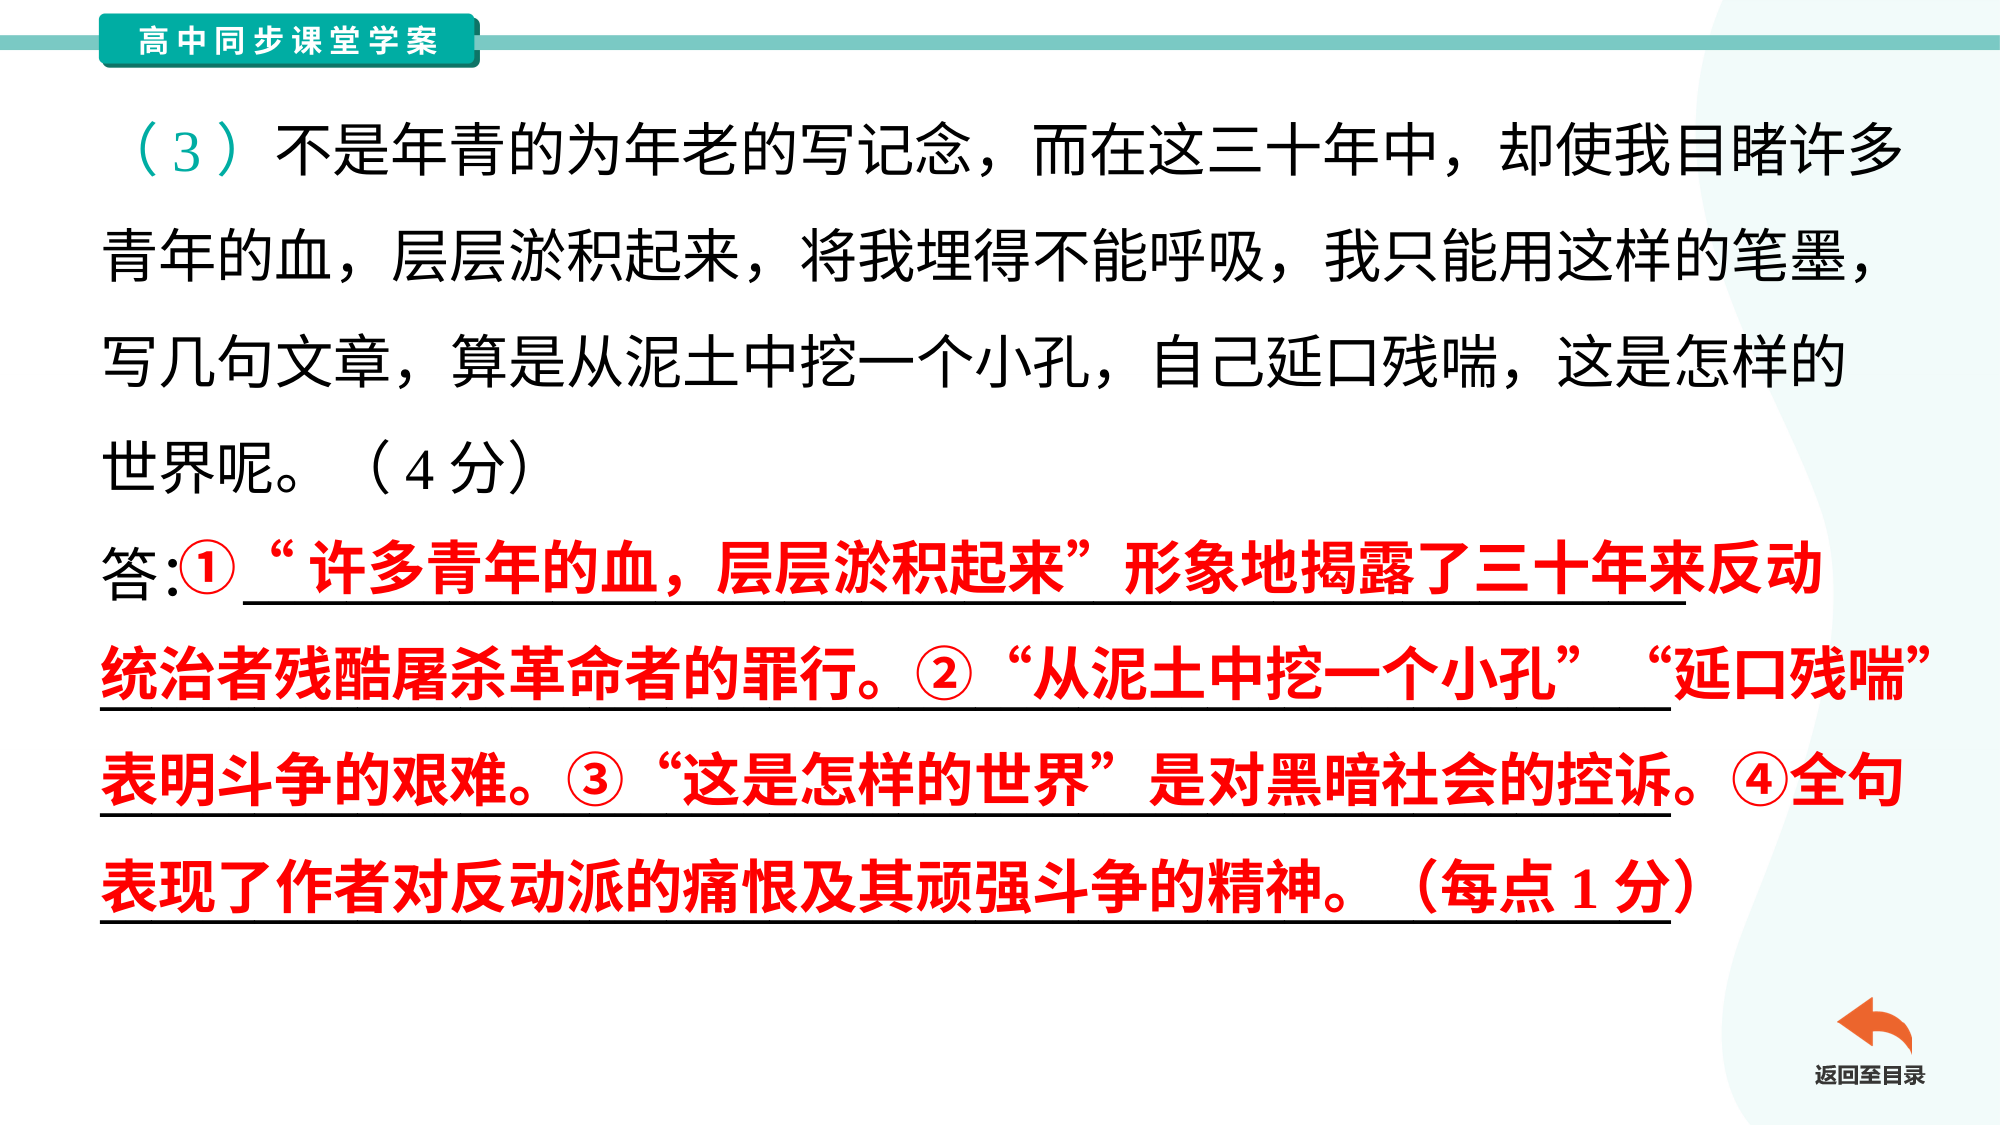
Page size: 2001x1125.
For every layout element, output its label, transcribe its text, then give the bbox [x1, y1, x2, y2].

text_box （3）不是年青的为年老的写记念，而在这三十年中，却使我目睹许多 青年的血，层层淤积起来，将我埋得不能呼吸，我只能用这样的笔墨， 写几句文章，算是从泥土中挖一个小孔，自己延口残喘，这是怎样的 世界呢。（4分） 答： ________________________________________________________ _____________________________________________________________ _____________________________________________________________ _____________________________________________________________ [100, 920, 1899, 927]
text_box （3）不是年青的为年老的写记念，而在这三十年中，却使我目睹许多 青年的血，层层淤积起来，将我埋得不能呼吸，我只能用这样的笔墨， 写几句文章，算是从泥土中挖一个小孔，自己延口残喘，这是怎样的 世界呢。（4分） 答： ________________________________________________________ _____________________________________________________________ _____________________________________________________________ _____________________________________________________________ [100, 76, 1899, 494]
text_box ①“许多青年的血，层层淤积起来”形象地揭露了三十年来反动 统治者残酷屠杀革命者的罪行。②“从泥土中挖一个小孔”“延口残喘” 表明斗争的艰难。③“这是怎样的世界”是对黑暗社会的控诉。④全句 表现了作者对反动派的痛恨及其顽强斗争的精神。（每点1分） [100, 494, 1899, 920]
picture [0, 0, 2000, 1125]
